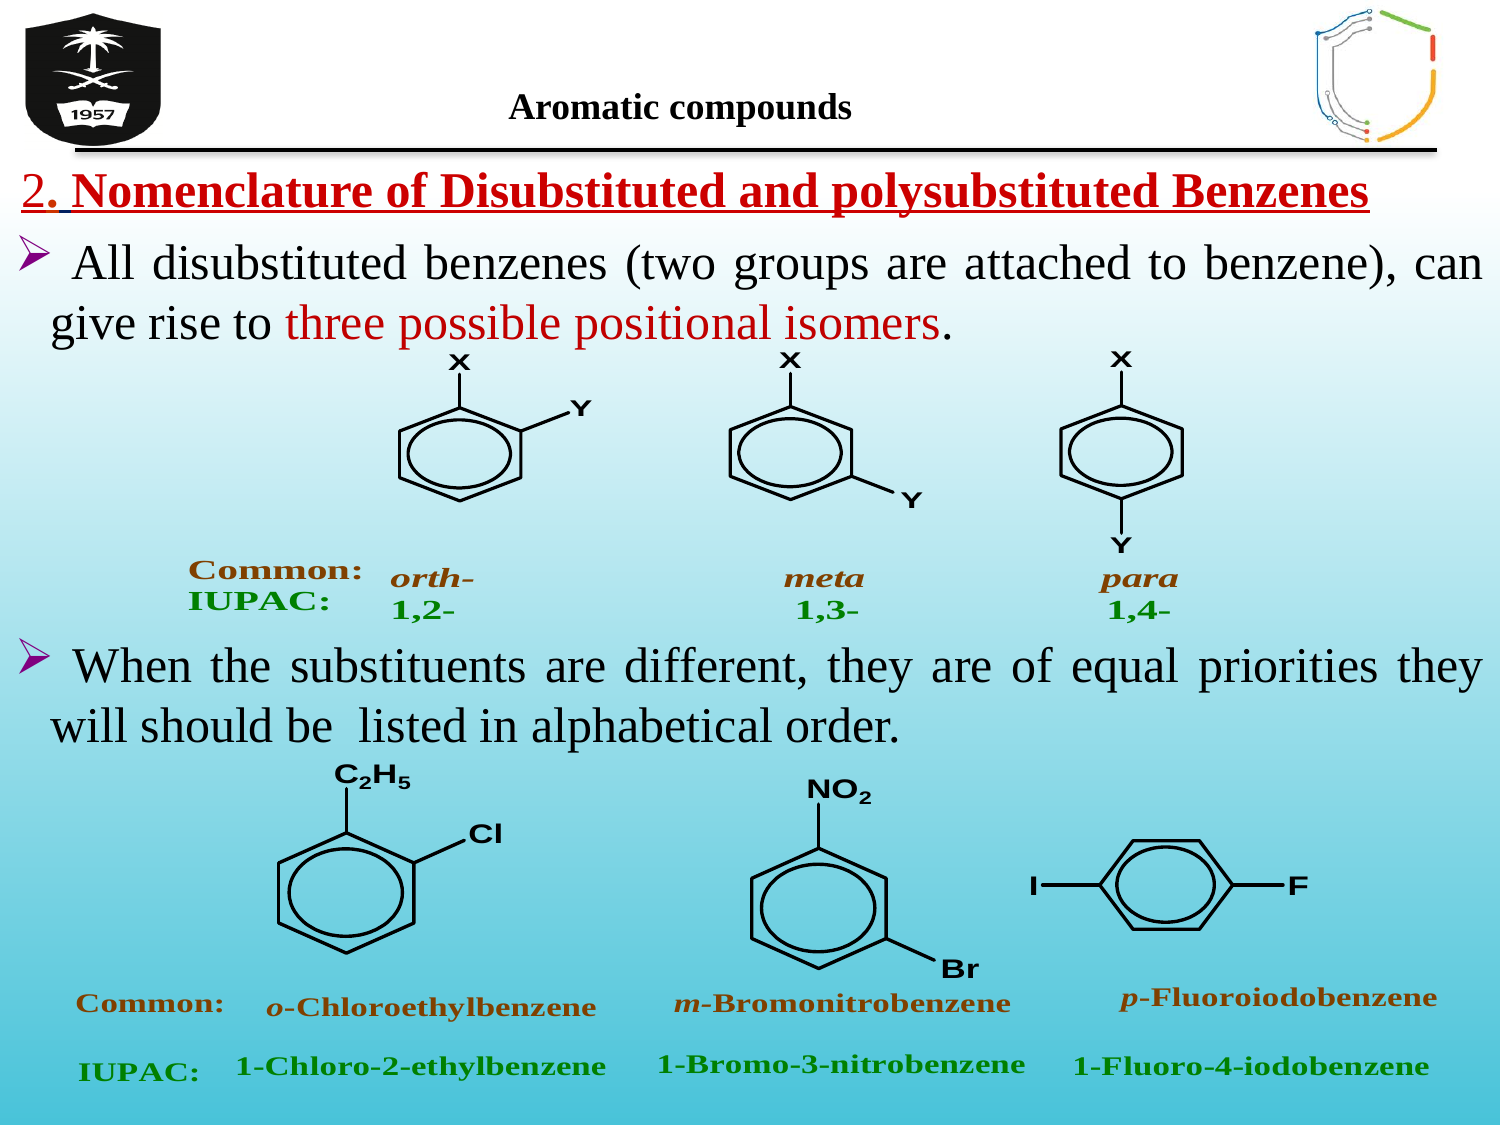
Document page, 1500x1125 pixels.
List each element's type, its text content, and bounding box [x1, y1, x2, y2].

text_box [74, 762, 1438, 1088]
text_box 2. Nomenclature of Disubstituted and polysubstituted Benzenes [6, 149, 1385, 225]
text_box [187, 349, 1188, 626]
picture [1287, 0, 1463, 165]
text_box All disubstituted benzenes (two groups are attached to benzene), can give rise to three possible positional isomers. [0, 222, 1500, 358]
text_box Aromatic compounds [493, 74, 868, 135]
text_box When the substituents are different, they are of equal priorities they will should be listed in alphabetical order. [0, 624, 1500, 760]
picture [24, 12, 163, 151]
